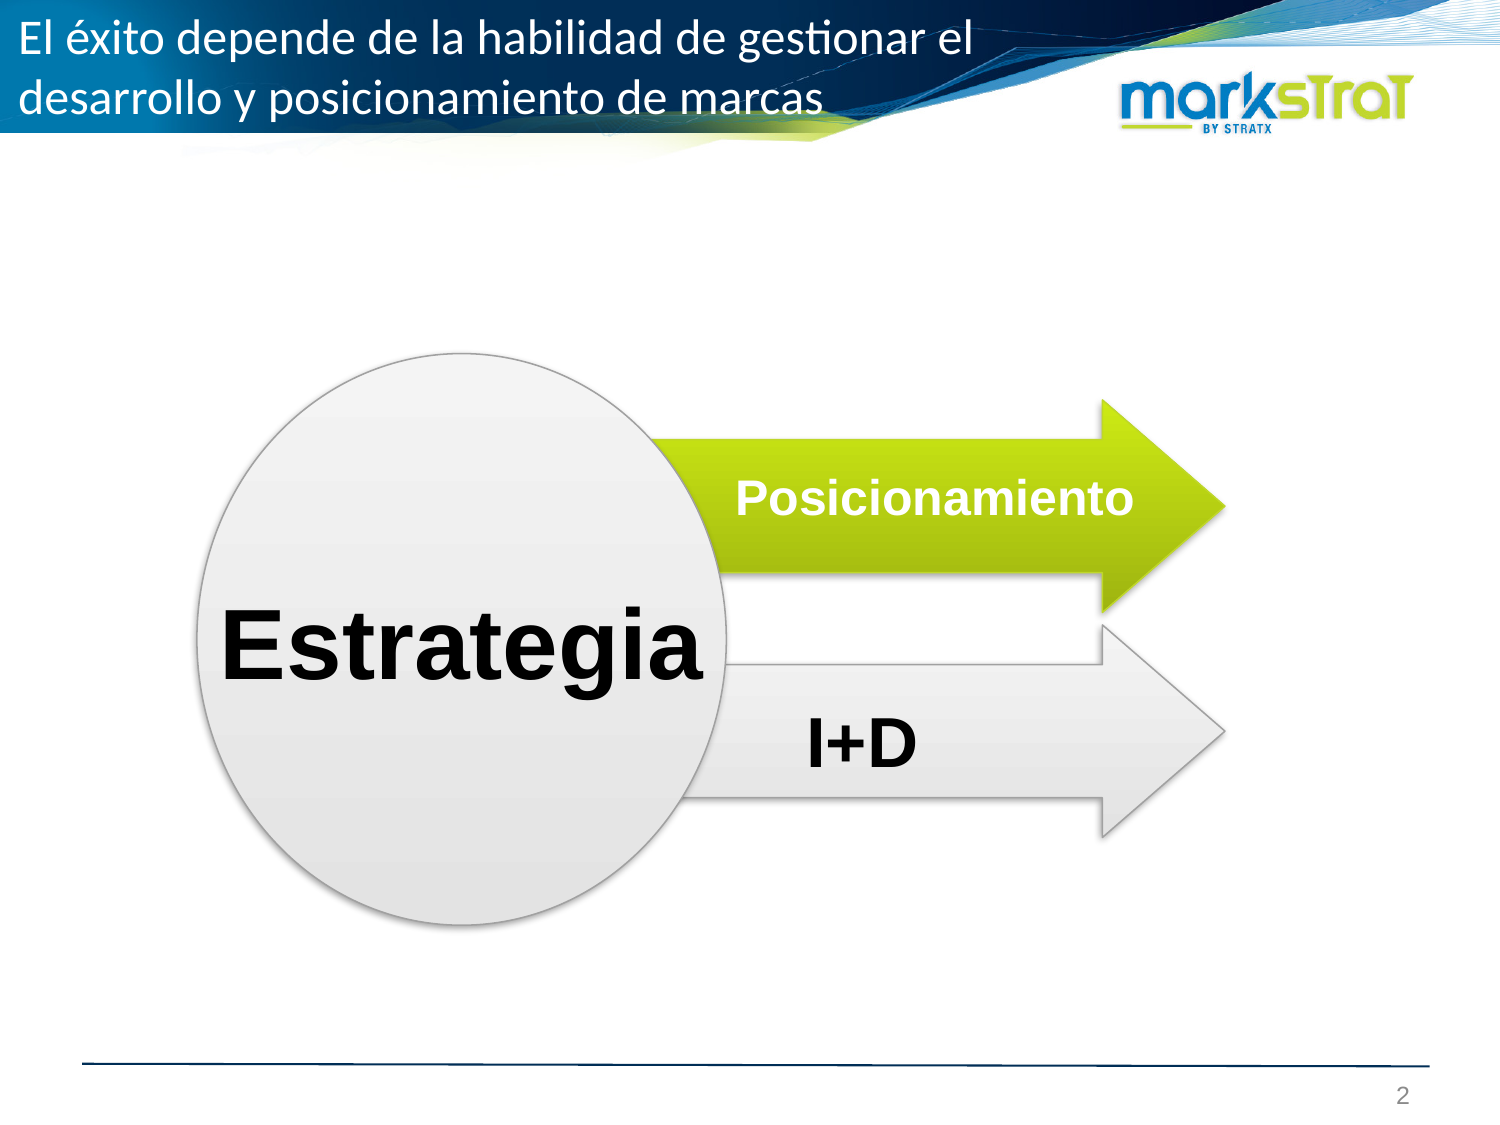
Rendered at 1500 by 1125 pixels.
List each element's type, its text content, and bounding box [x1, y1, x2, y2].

slide_number 2 [1074, 1065, 1425, 1125]
title El éxito depende de la habilidad de gestionar el desarrollo y posicionamiento de marcas [3, 0, 1075, 129]
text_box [196, 353, 1226, 926]
picture [0, 0, 1500, 1125]
